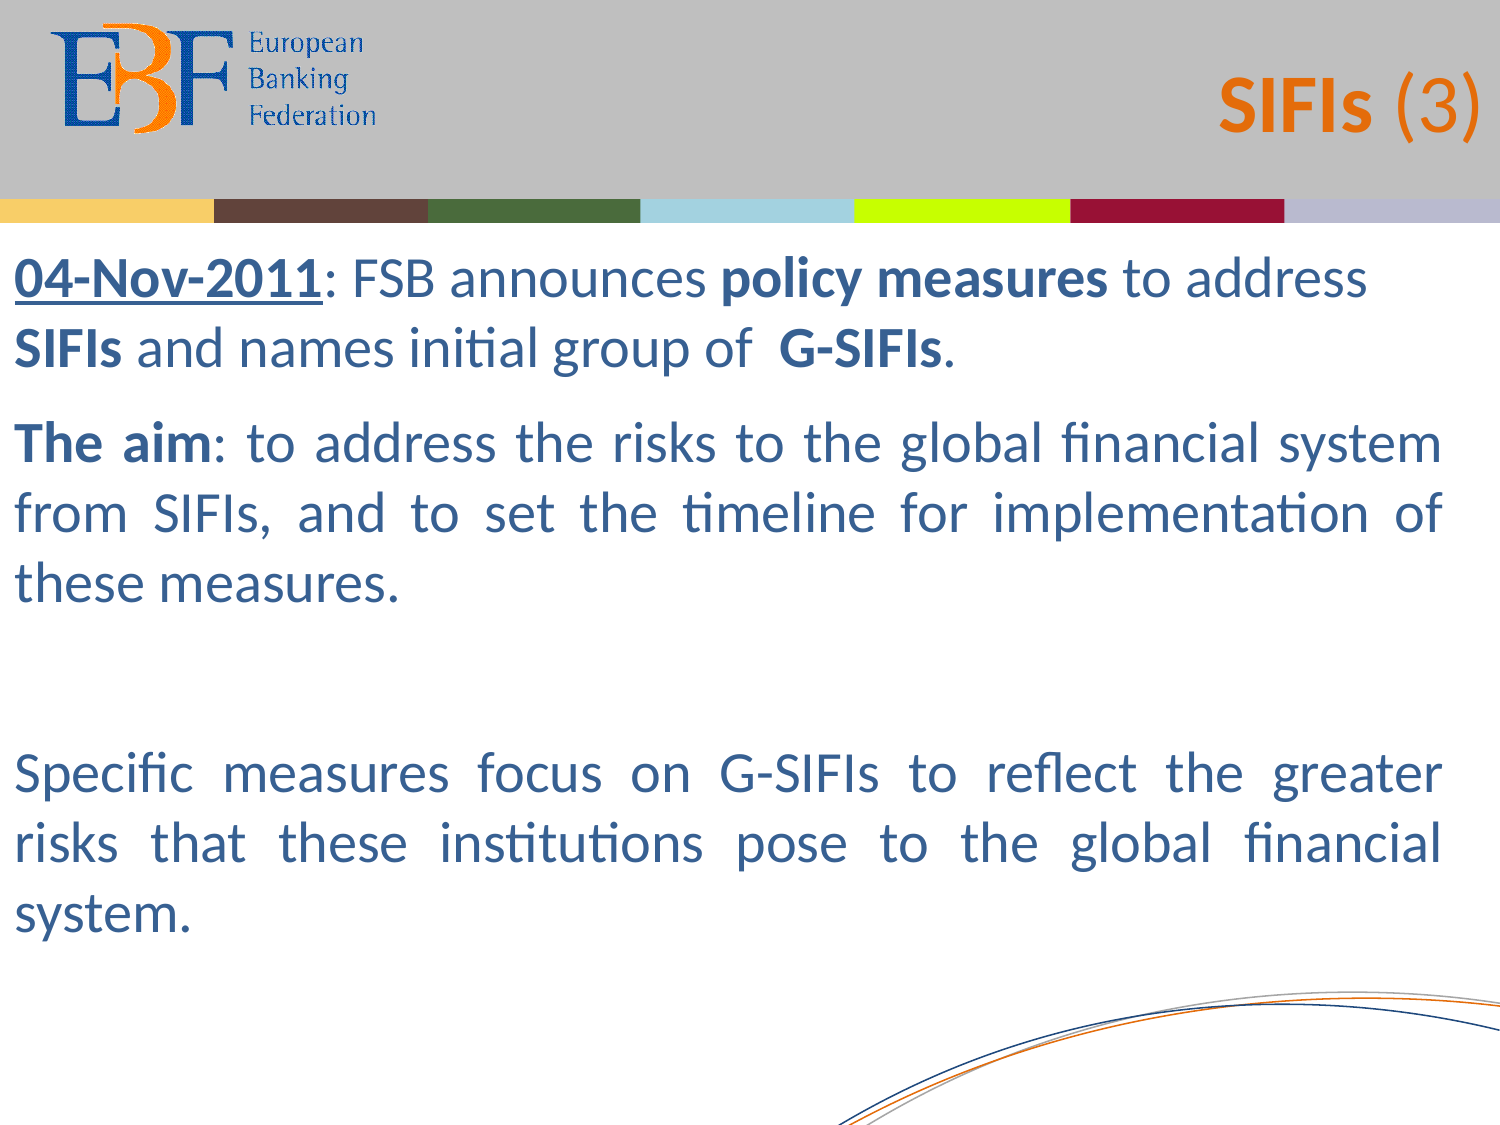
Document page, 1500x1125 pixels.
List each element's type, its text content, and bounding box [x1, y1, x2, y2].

text_box SIFIs (3) [0, 0, 1500, 198]
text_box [0, 198, 1500, 224]
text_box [827, 958, 1500, 1091]
picture [40, 0, 381, 145]
text_box 04-Nov-2011: FSB announces policy measures to address SIFIs and names initial group of G-SIFIs. The aim: to address the risks to the global financial system from SIFIs, and to set the timeline for implementation of these measures. Specific measures focus on G-SIFIs to reflect the greater risks that these institutions pose to the global financial system. [0, 231, 1459, 952]
